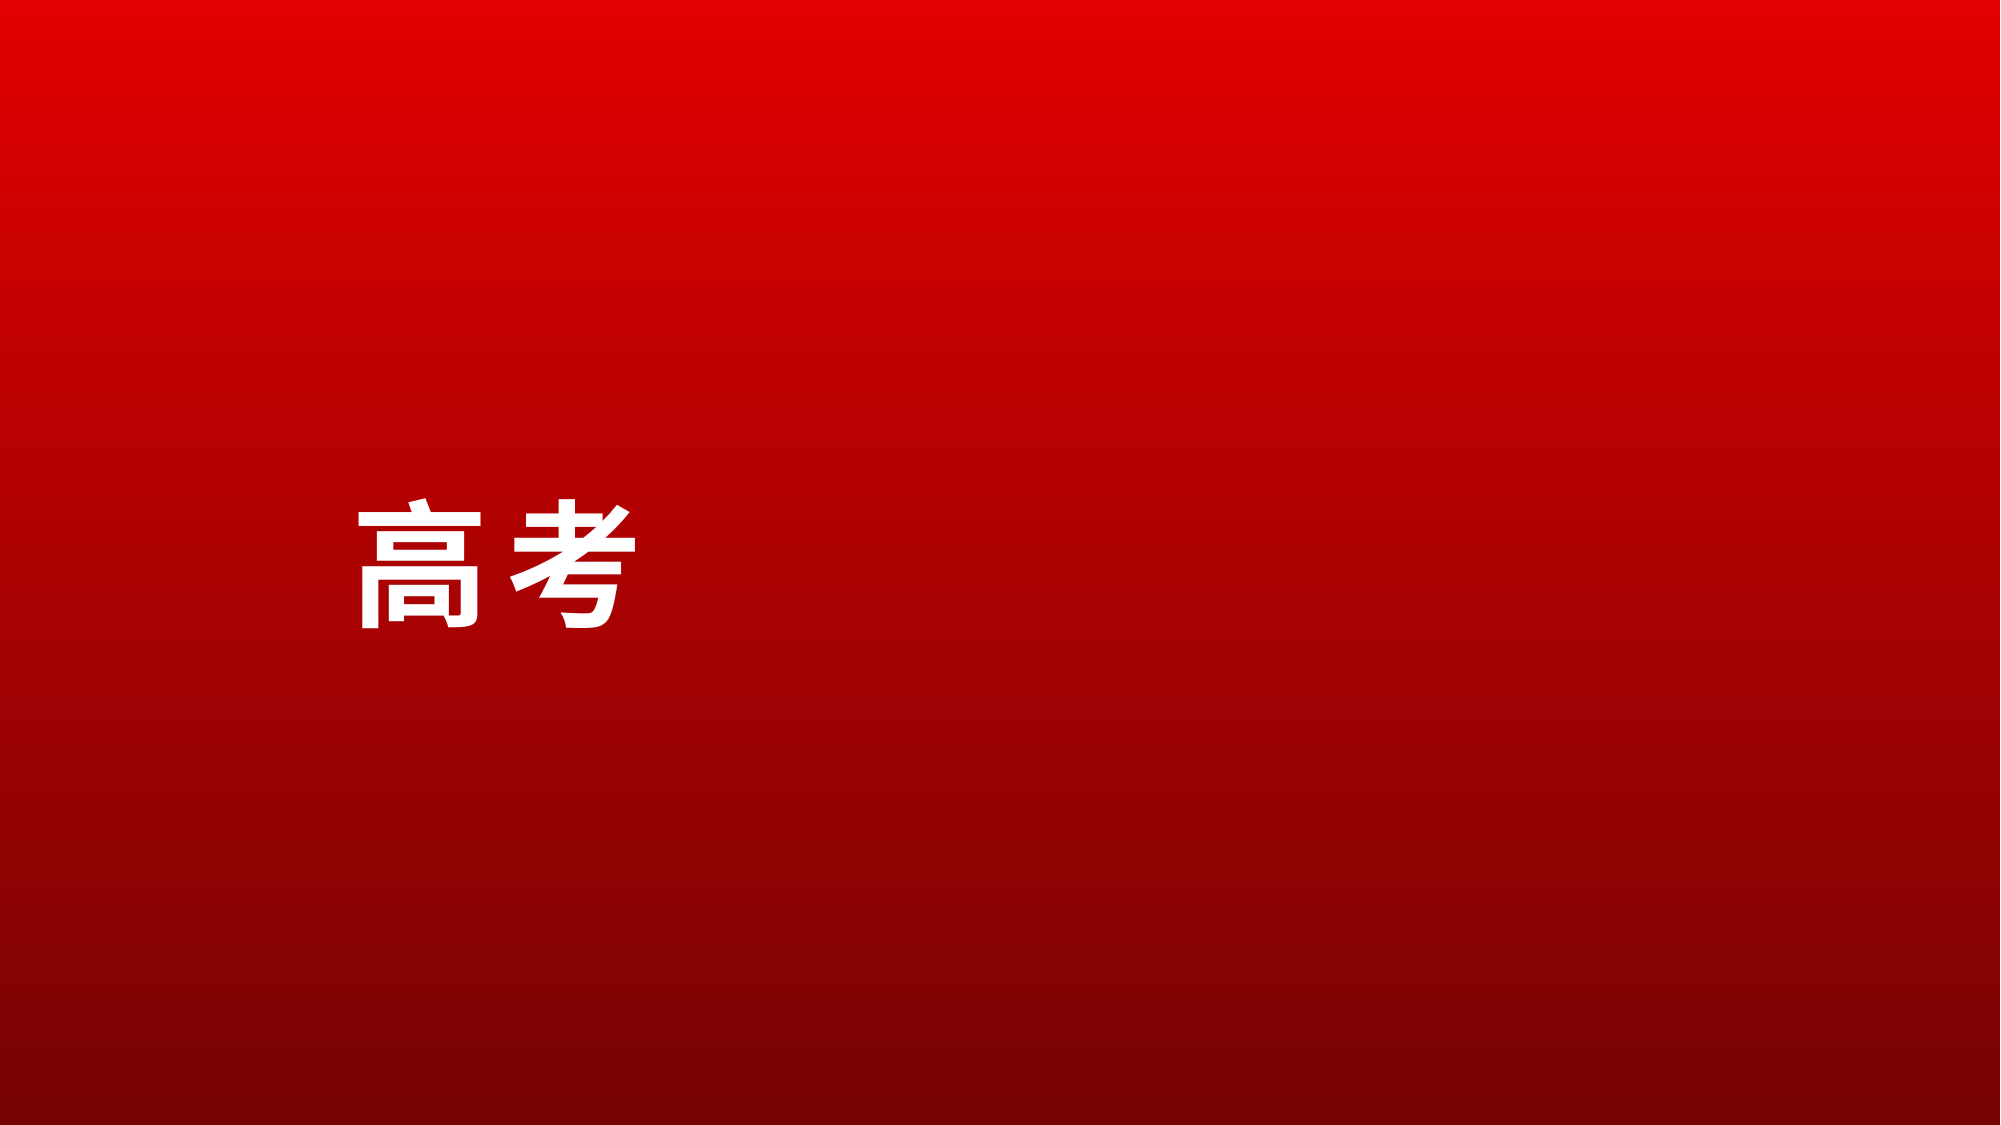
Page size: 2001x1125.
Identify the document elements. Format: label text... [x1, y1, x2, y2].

text_box 高考 [284, 471, 710, 652]
